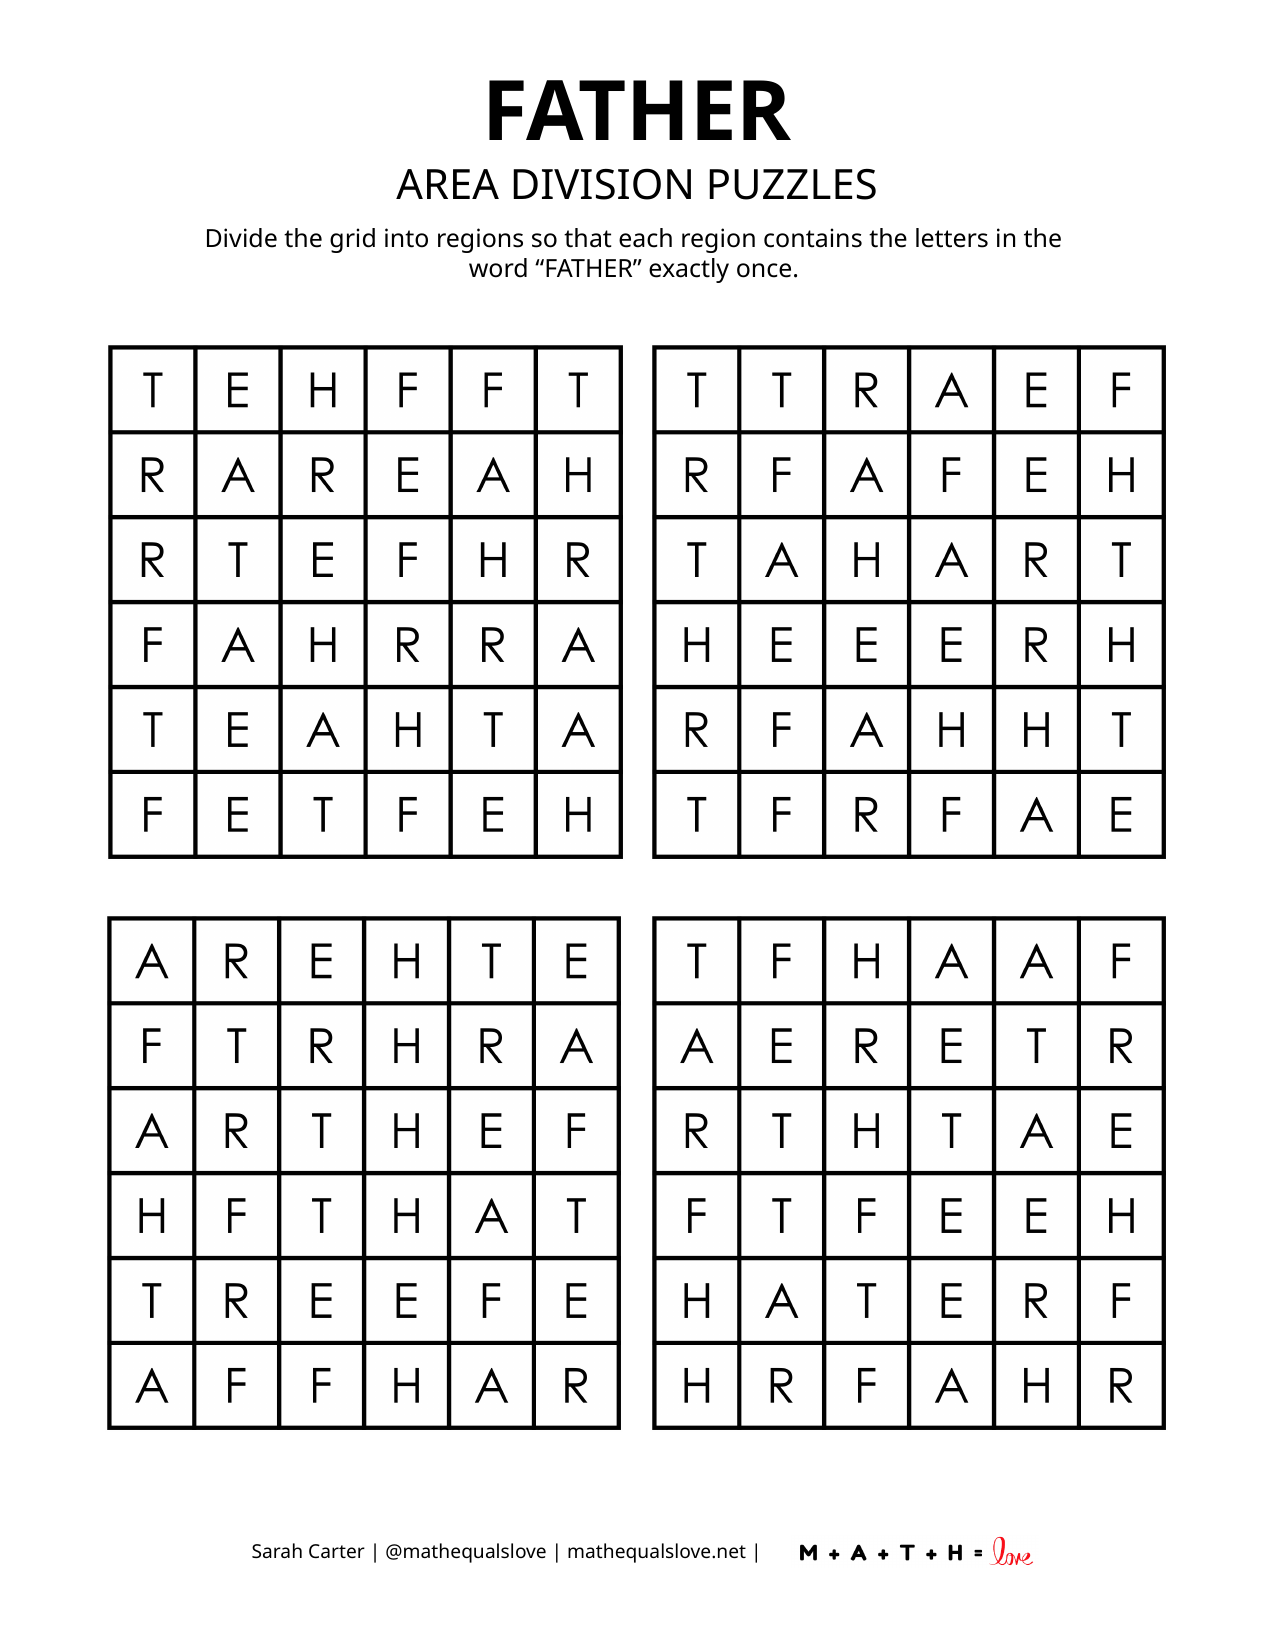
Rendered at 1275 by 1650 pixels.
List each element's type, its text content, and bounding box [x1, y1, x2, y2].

picture [104, 913, 624, 1433]
text_box FATHER AREA DIVISION PUZZLES [77, 50, 1198, 214]
picture [649, 342, 1169, 862]
text_box Sarah Carter | @mathequalslove | mathequalslove.net | [236, 1532, 1071, 1570]
picture [106, 342, 625, 862]
picture [649, 913, 1169, 1433]
picture [790, 1534, 1039, 1569]
text_box Divide the grid into regions so that each region contains the letters in the word “FATHER” exactly once. [0, 214, 1275, 290]
